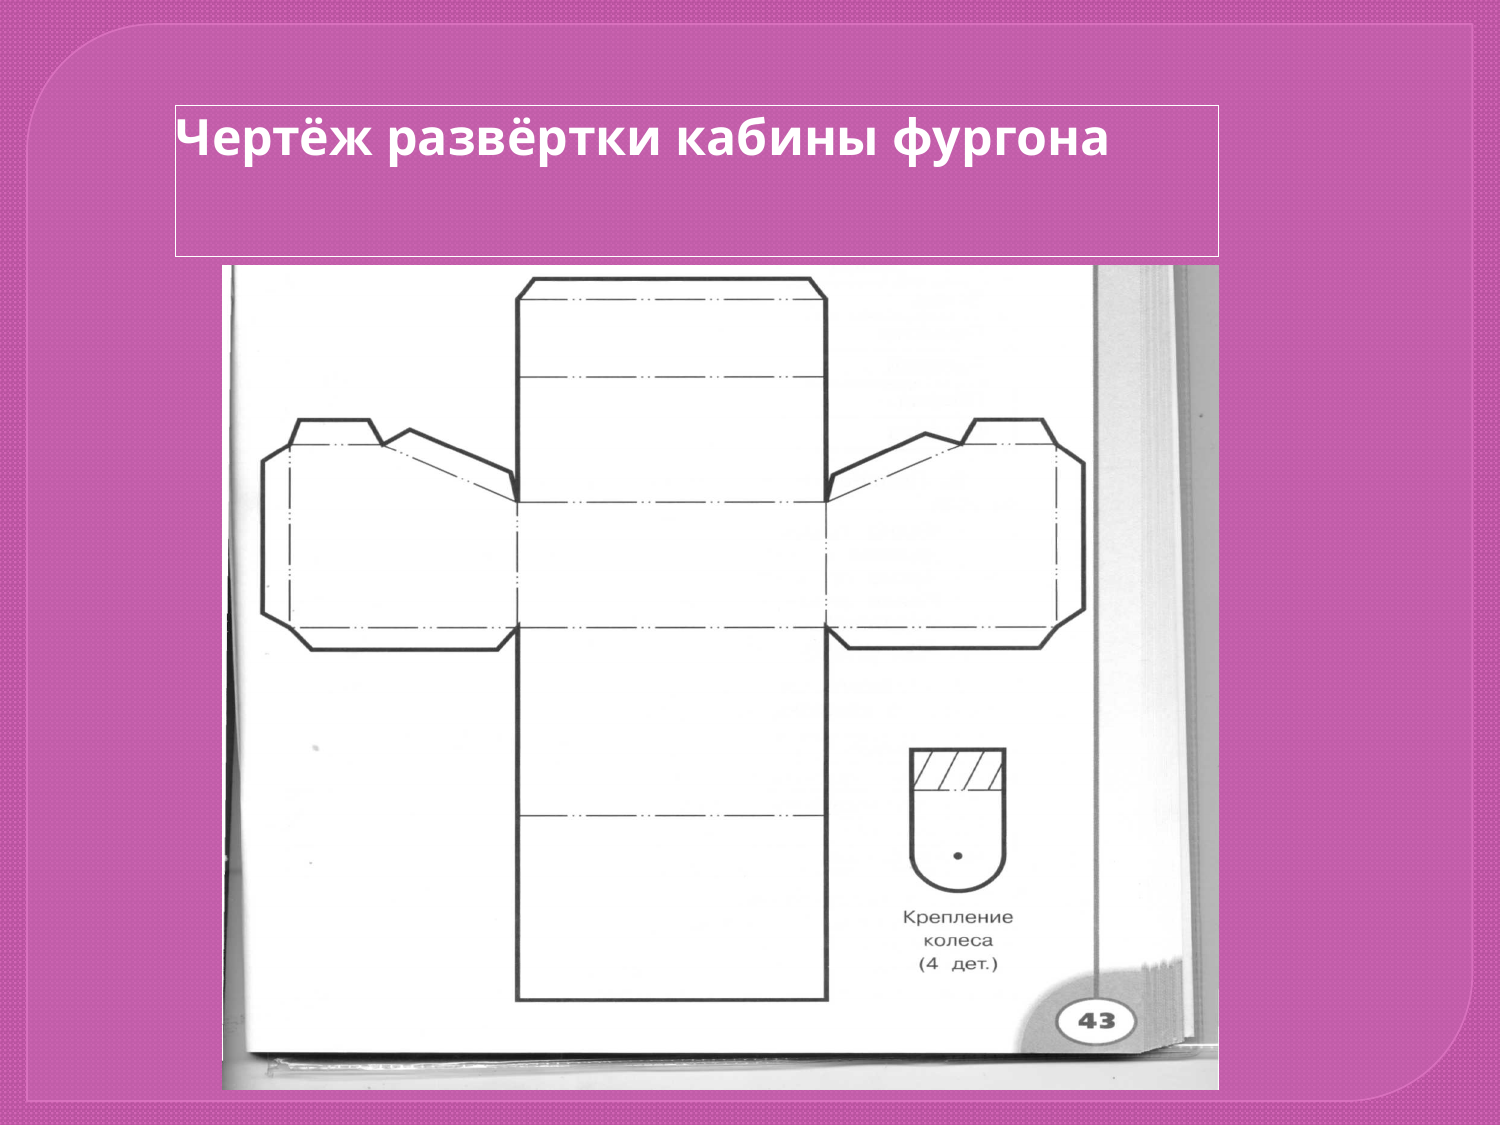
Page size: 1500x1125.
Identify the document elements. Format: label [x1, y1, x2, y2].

text_box [175, 105, 1219, 1091]
